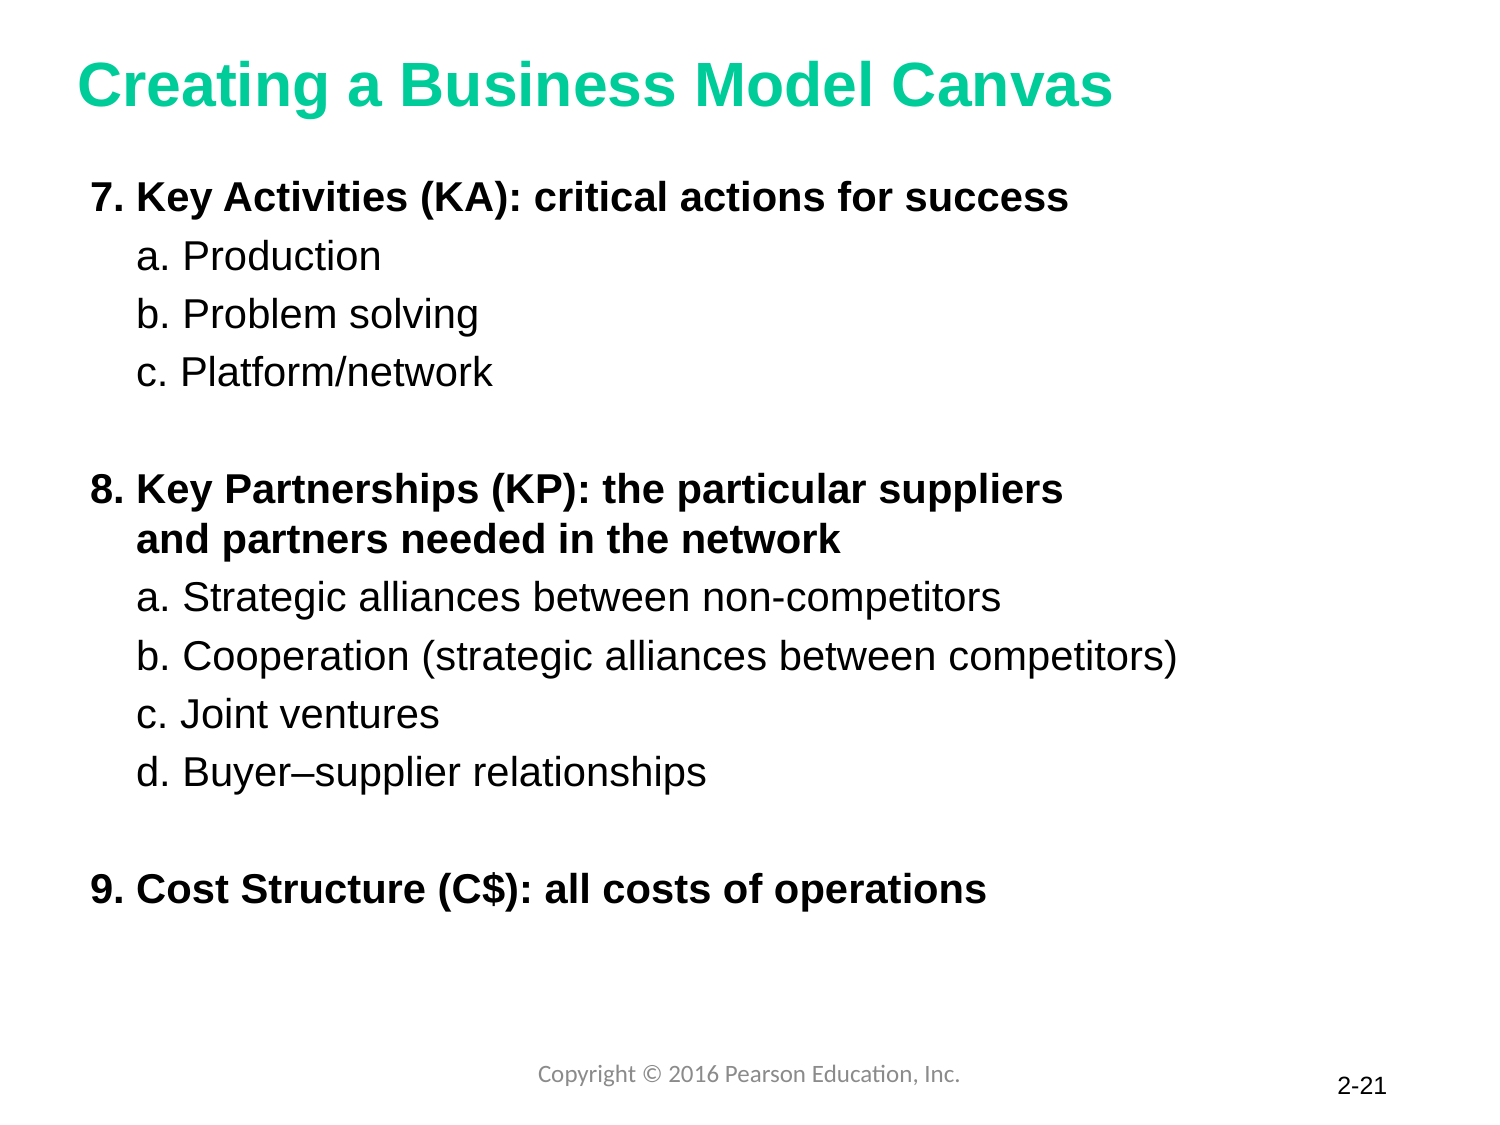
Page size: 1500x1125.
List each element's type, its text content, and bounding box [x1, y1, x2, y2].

footer Copyright © 2016 Pearson Education, Inc. [512, 1063, 988, 1103]
list 7. Key Activities (KA): critical actions for success a. Production b. Problem solving c. Platform/network 8. Key Partnerships (KP): the particular suppliers and partners needed in the network a. Strategic alliances between non-competitors b. Cooperation (strategic alliances between competitors) c. Joint ventures d. Buyer–supplier relationships 9. Cost Structure (C$): all costs of operations [75, 162, 1475, 1063]
title Creating a Business Model Canvas [62, 0, 1413, 138]
